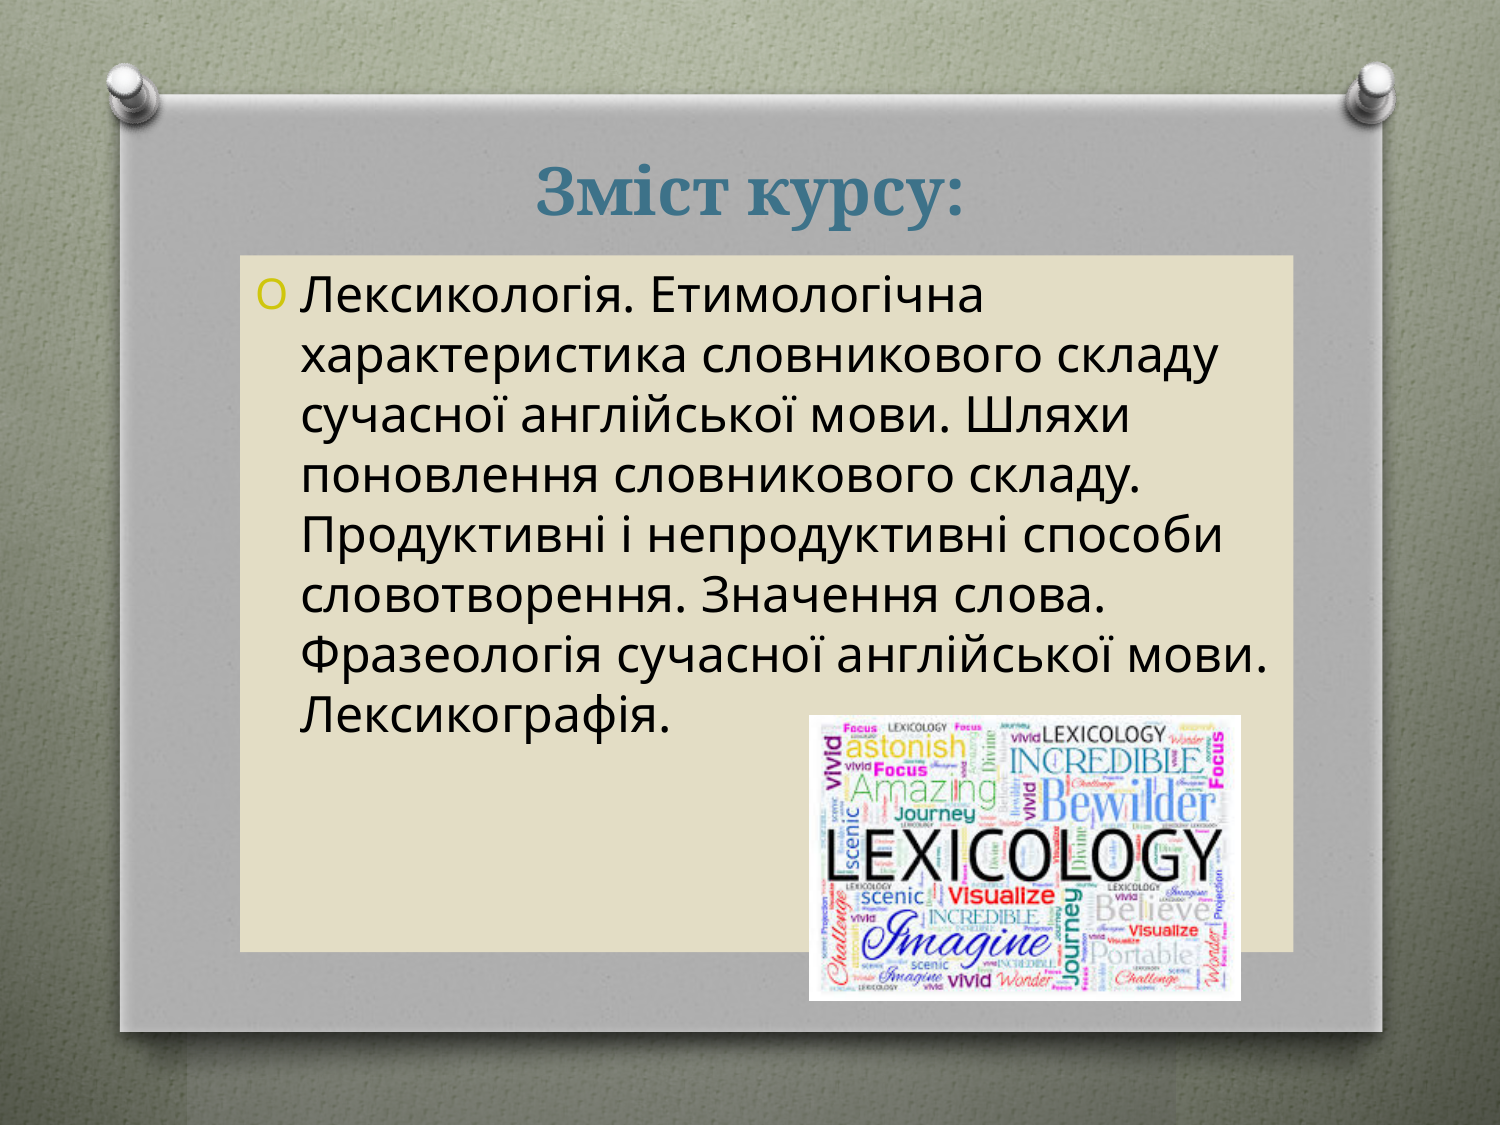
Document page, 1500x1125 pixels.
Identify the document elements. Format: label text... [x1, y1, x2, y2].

title Зміст курсу: [179, 134, 1323, 244]
list Лексикологія. Етимологічна характеристика словникового складу сучасної англійської мови. Шляхи поновлення словникового складу. Продуктивні і непродуктивні способи словотворення. Значення слова. Фразеологія сучасної англійської мови. Лексикографія. [240, 255, 1294, 953]
picture [808, 715, 1241, 1001]
picture [1317, 35, 1439, 156]
picture [75, 29, 198, 153]
